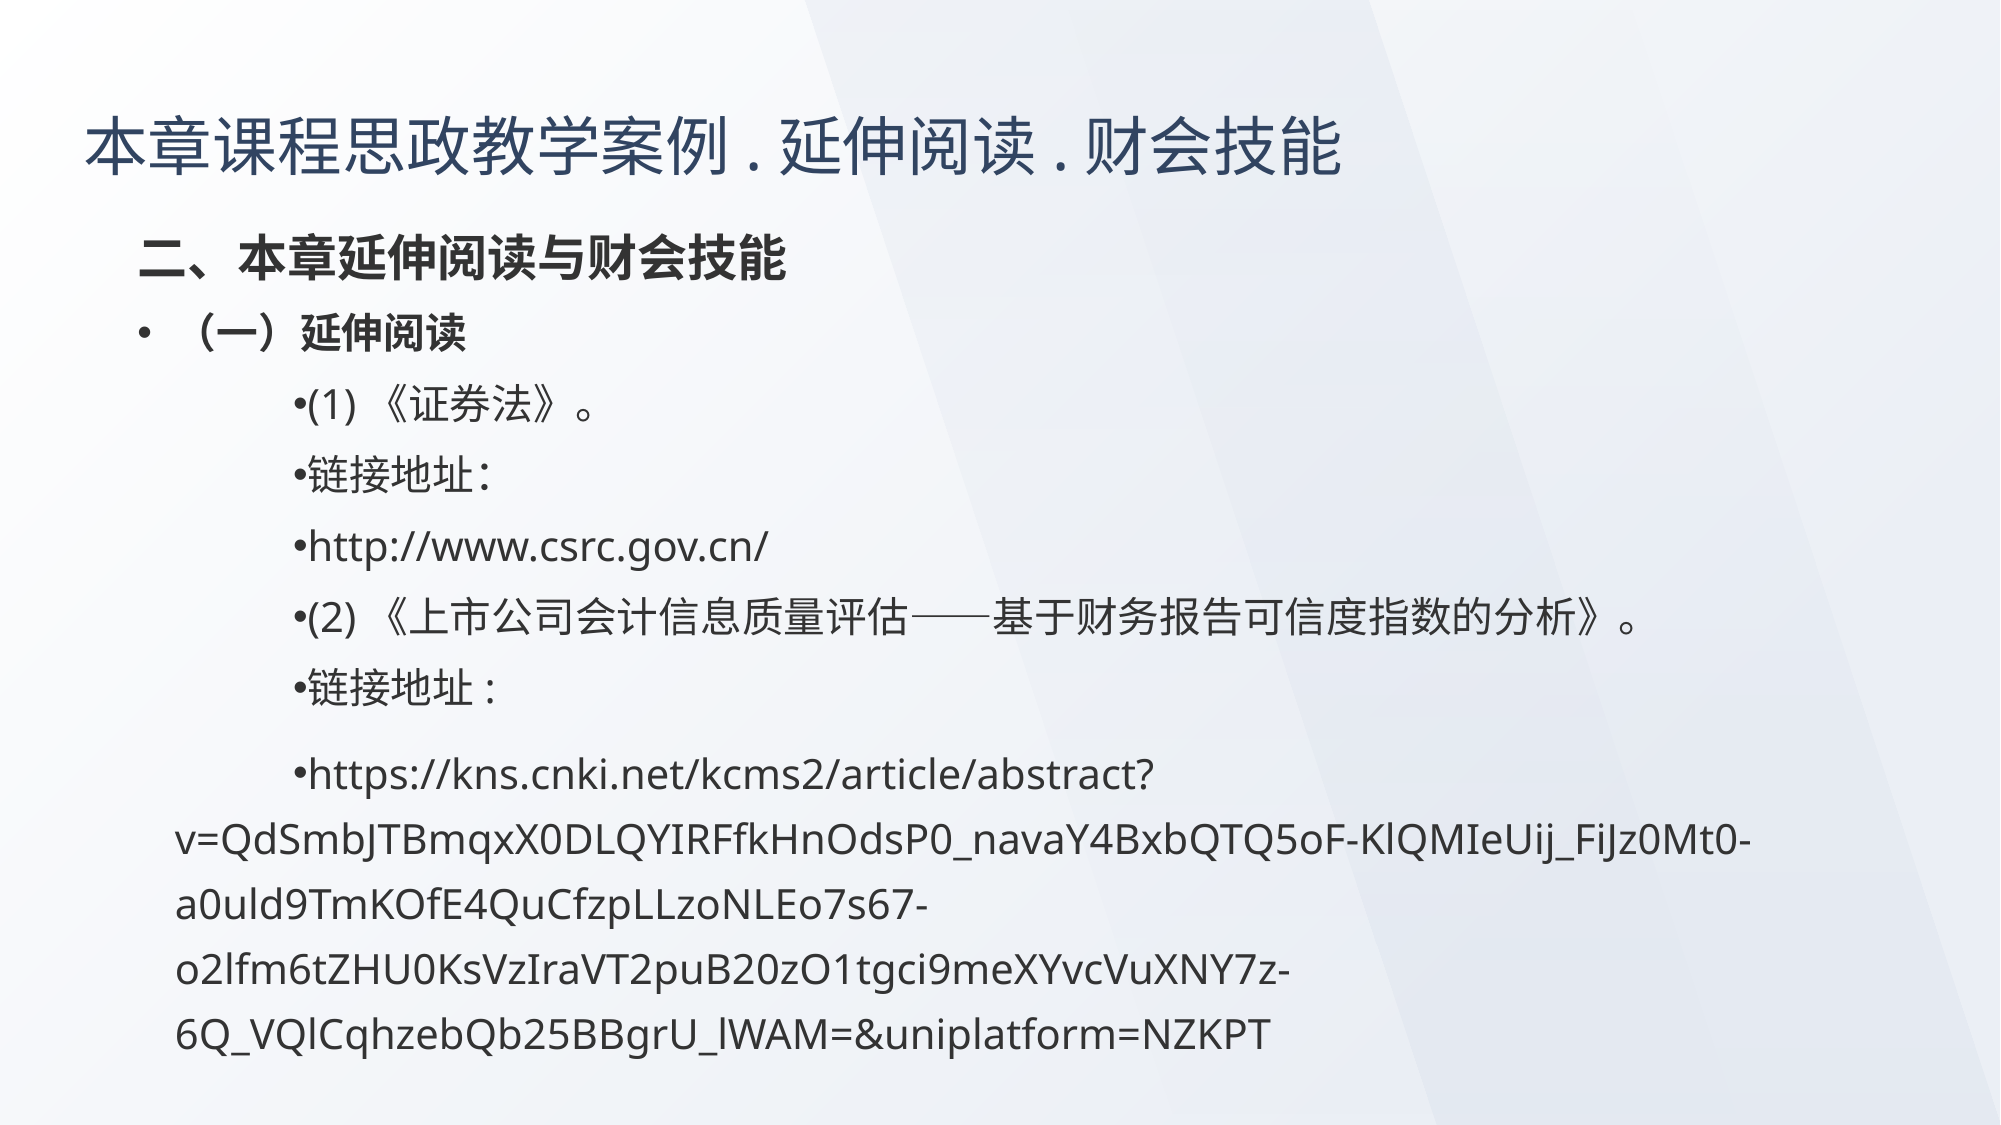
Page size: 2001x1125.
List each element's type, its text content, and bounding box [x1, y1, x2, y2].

list 二、本章延伸阅读与财会技能 （一）延伸阅读 (1)《证券法》。 链接地址： http://www.csrc.gov.cn/ (2)《上市公司会计信息质量评估——基于财务报告可信度指数的分析》。 链接地址: https://kns.cnki.net/kcms2/article/abstract?v=QdSmbJTBmqxX0DLQYIRFfkHnOdsP0_navaY4BxbQTQ5oF-KlQMIeUij_FiJz0Mt0-a0uld9TmKOfE4QuCfzpLLzoNLEo7s67-o2lfm6tZHU0KsVzIraVT2puB20zO1tgci9meXYvcVuXNY7z-6Q_VQlCqhzebQb25BBgrU_lWAM=&uniplatform=NZKPT [137, 208, 1863, 976]
title 本章课程思政教学案例.延伸阅读.财会技能 [83, 100, 1361, 184]
